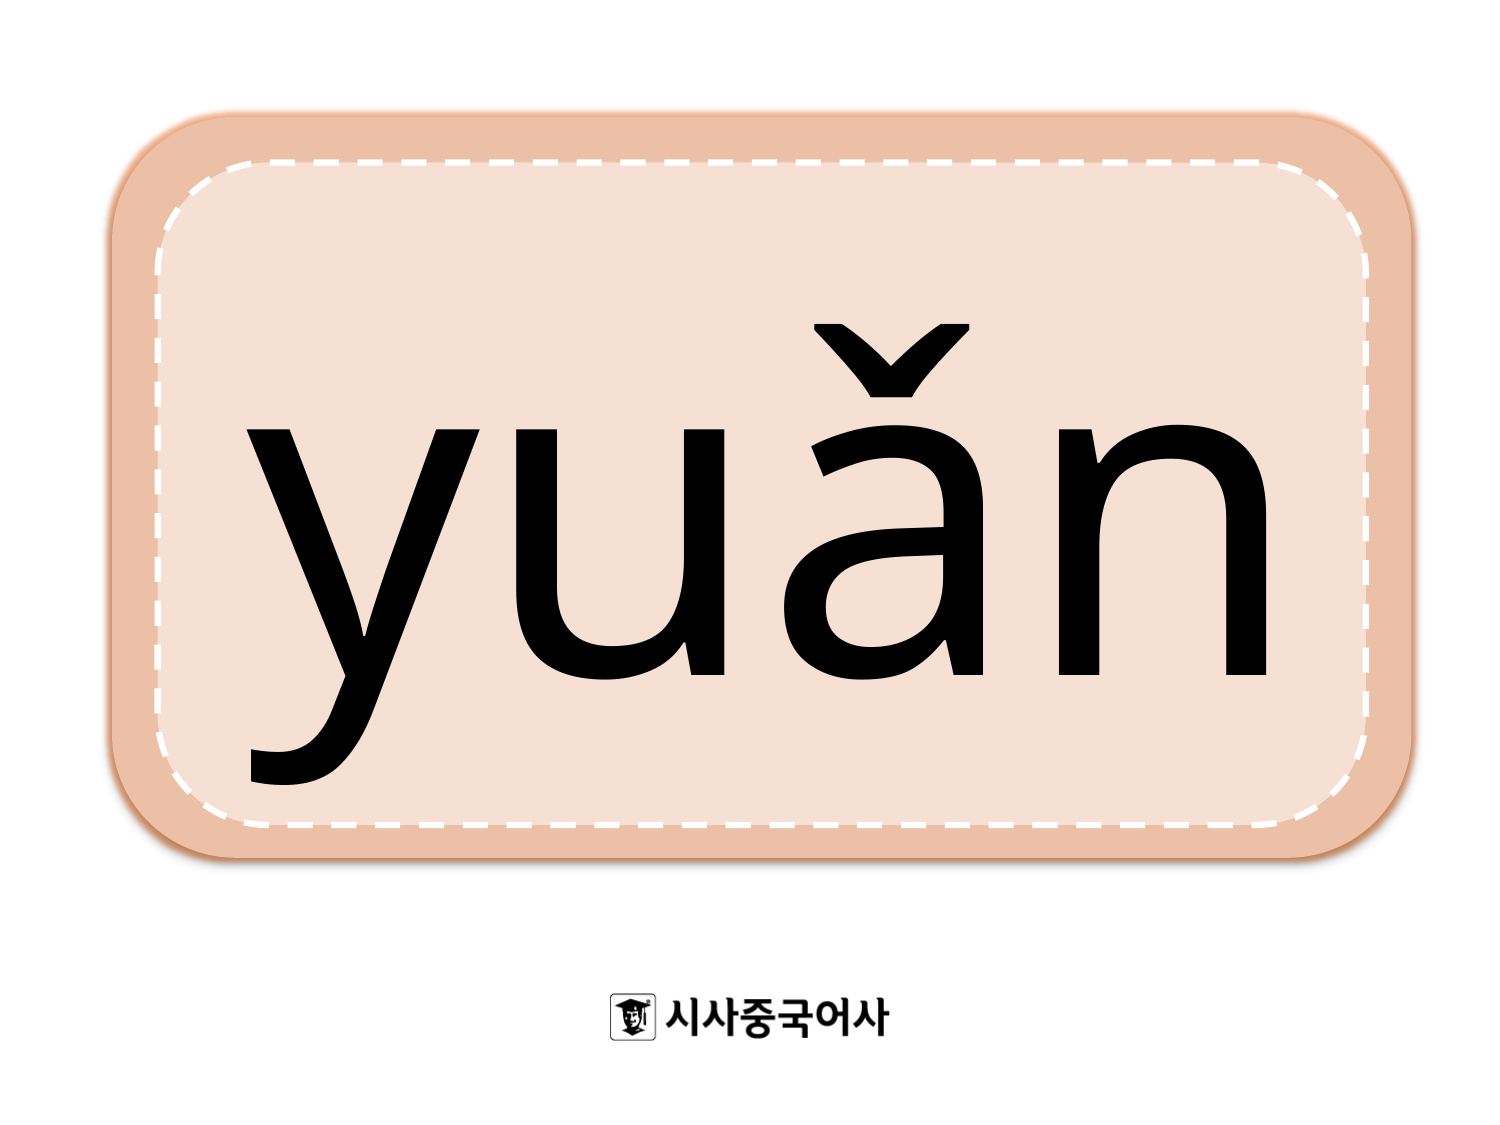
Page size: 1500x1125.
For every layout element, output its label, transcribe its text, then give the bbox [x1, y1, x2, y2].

picture [602, 987, 898, 1047]
text_box yuǎn [171, 160, 1380, 824]
